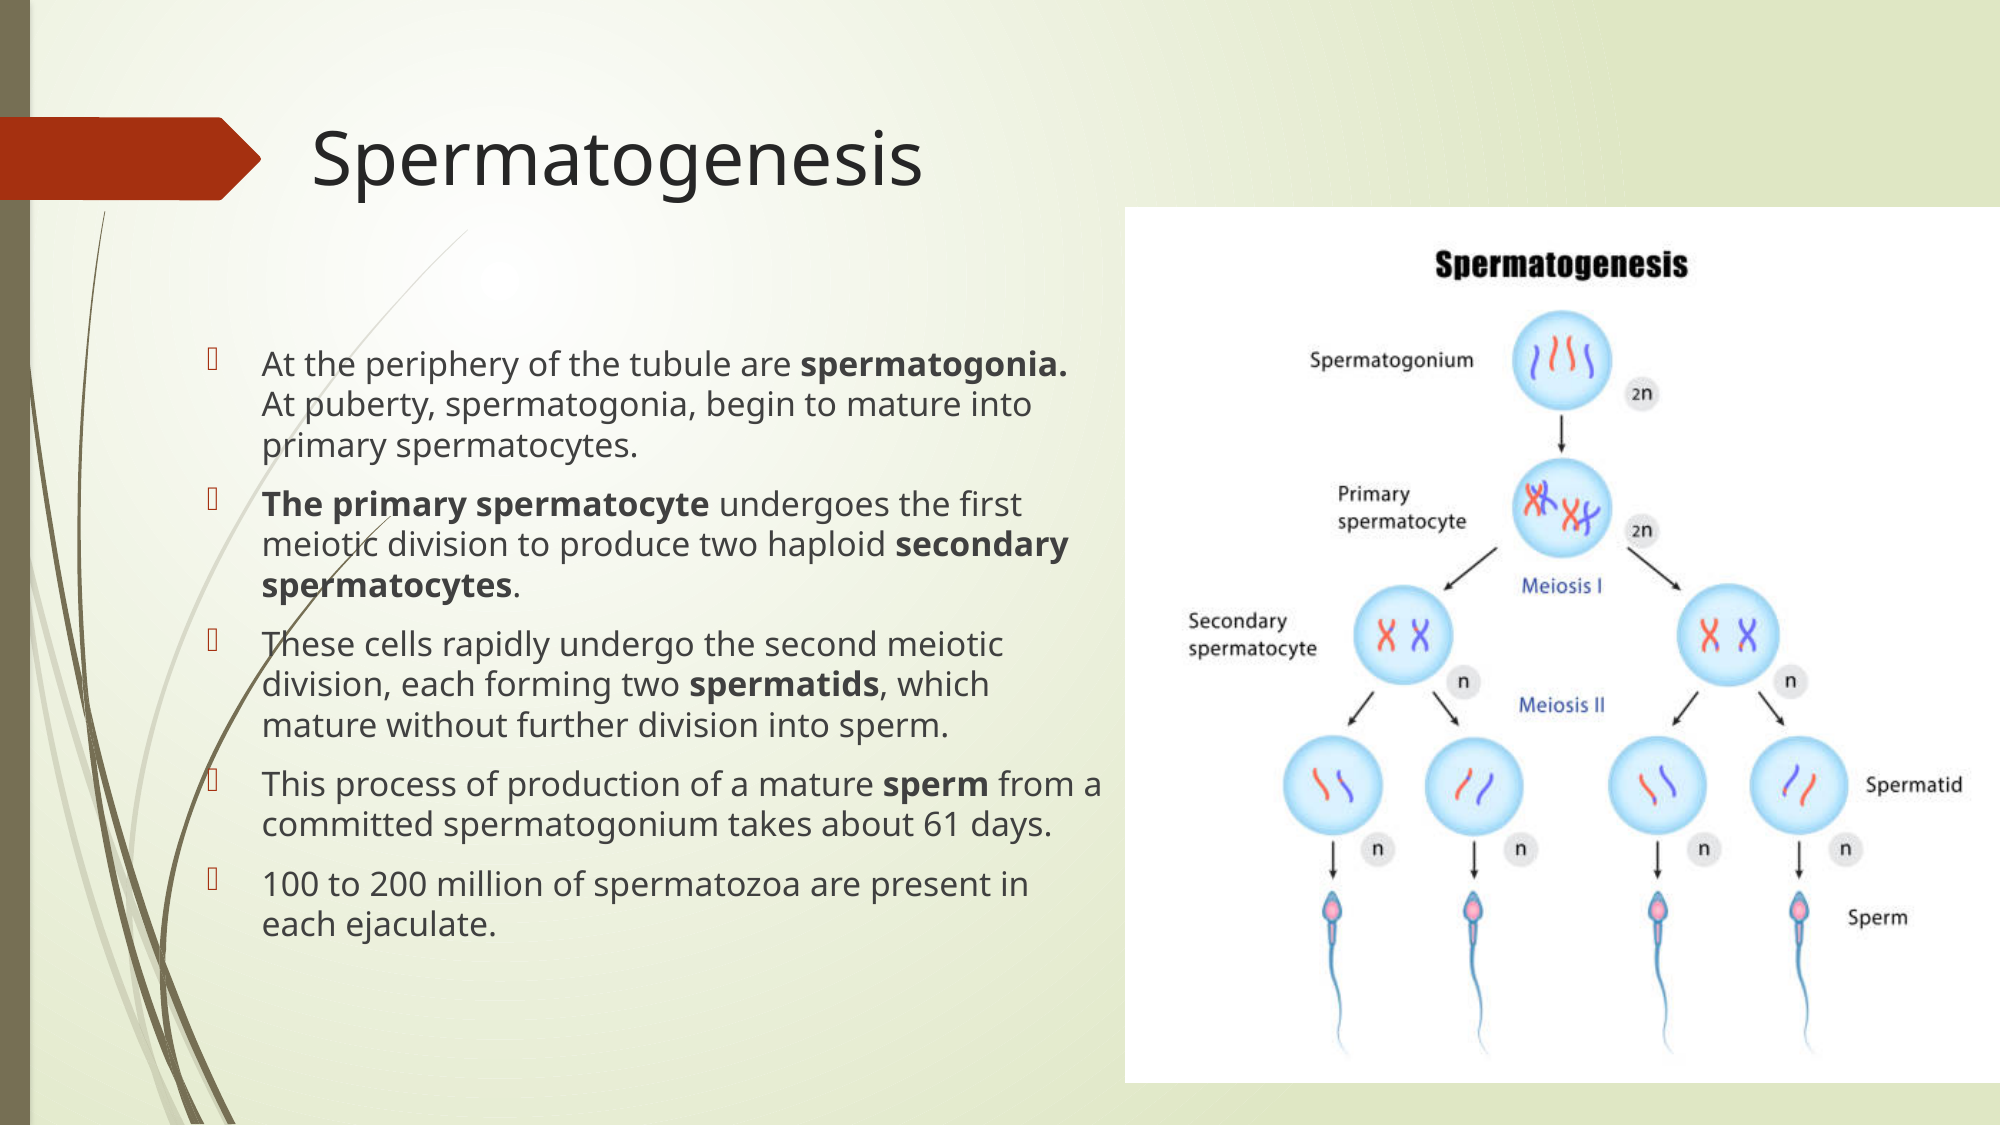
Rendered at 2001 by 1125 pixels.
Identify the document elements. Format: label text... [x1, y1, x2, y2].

list At the periphery of the tubule are spermatogonia. At puberty, spermatogonia, begin to mature into primary spermatocytes. The primary spermatocyte undergoes the first meiotic division to produce two haploid secondary spermatocytes. These cells rapidly undergo the second meiotic division, each forming two spermatids, which mature without further division into sperm. This process of production of a mature sperm from a committed spermatogonium takes about 61 days. 100 to 200 million of spermatozoa are present in each ejaculate. [191, 335, 1119, 955]
title Spermatogenesis [295, 102, 1888, 313]
picture [1124, 207, 2000, 1083]
